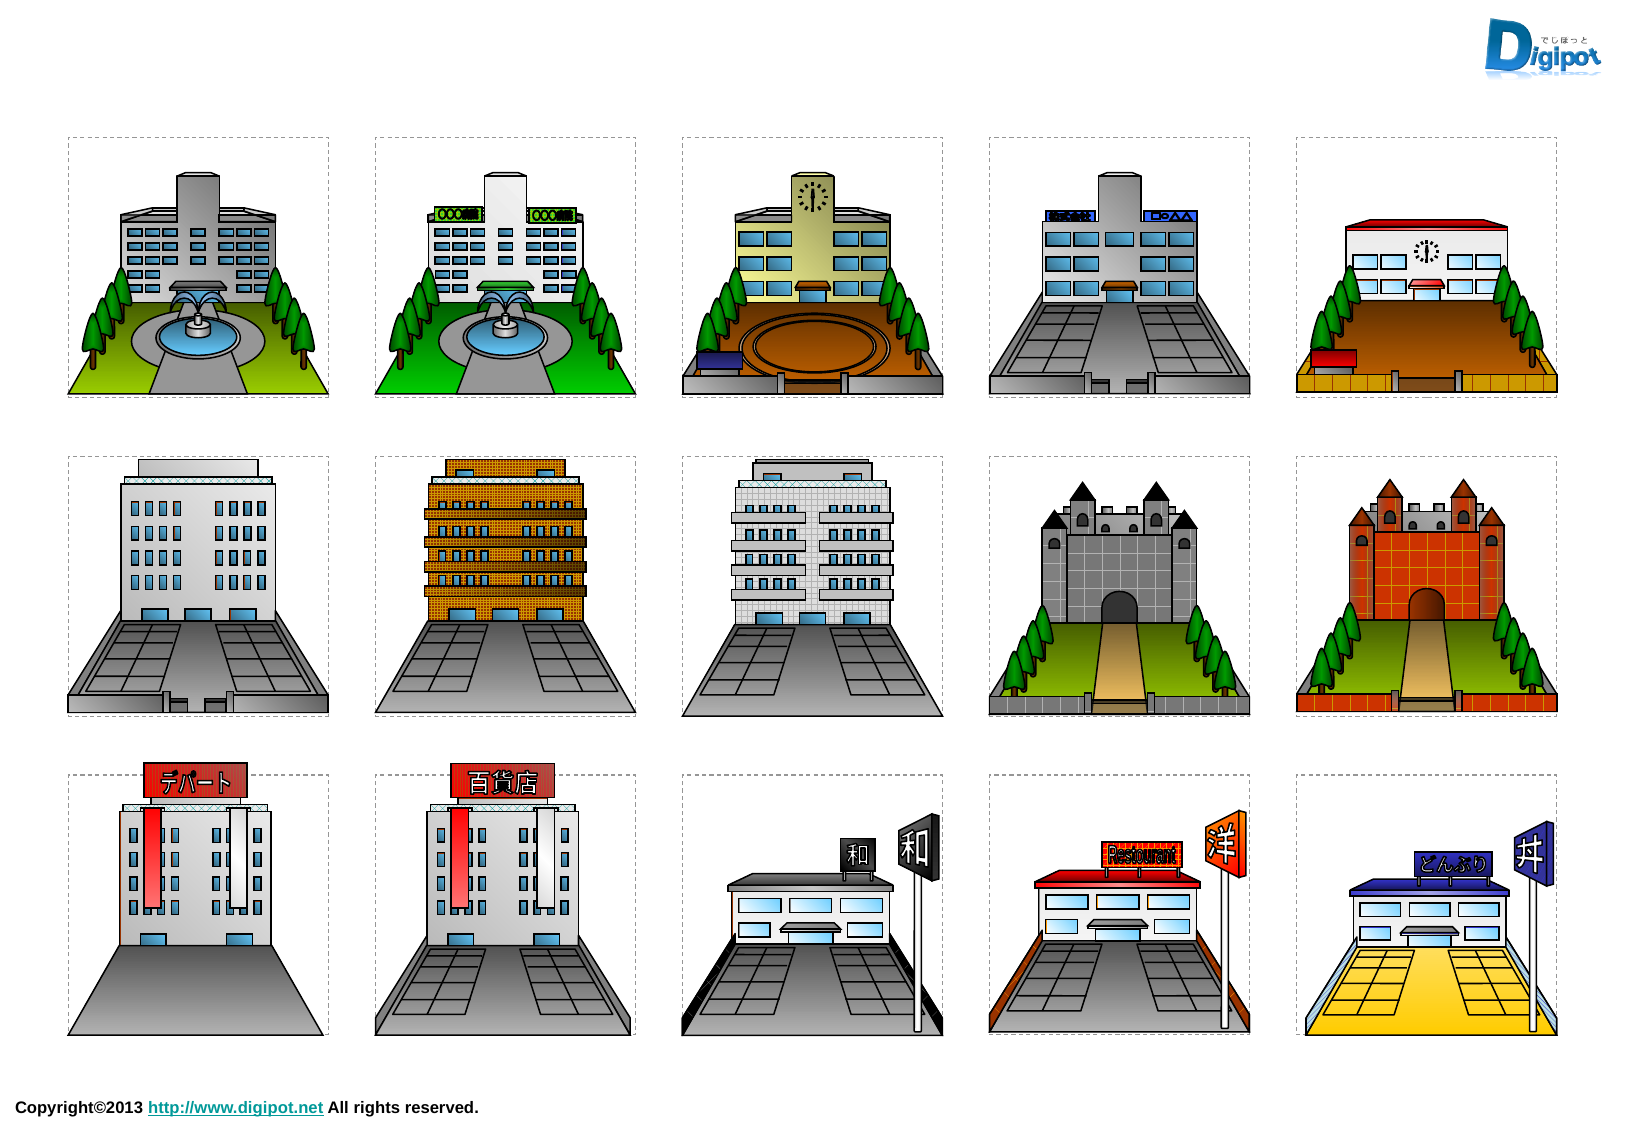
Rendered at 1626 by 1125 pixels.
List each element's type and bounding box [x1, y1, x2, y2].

text_box [375, 459, 636, 713]
text_box [682, 172, 943, 394]
text_box [1296, 219, 1557, 392]
text_box [989, 482, 1250, 715]
text_box [682, 813, 943, 1036]
text_box [1296, 479, 1557, 712]
text_box [1305, 821, 1557, 1036]
text_box [68, 459, 329, 713]
text_box [989, 810, 1250, 1032]
text_box [68, 172, 329, 394]
text_box [68, 763, 323, 1036]
picture [1485, 18, 1602, 82]
text_box [682, 459, 943, 717]
text_box [989, 172, 1250, 394]
text_box [375, 172, 636, 394]
text_box [375, 763, 631, 1036]
